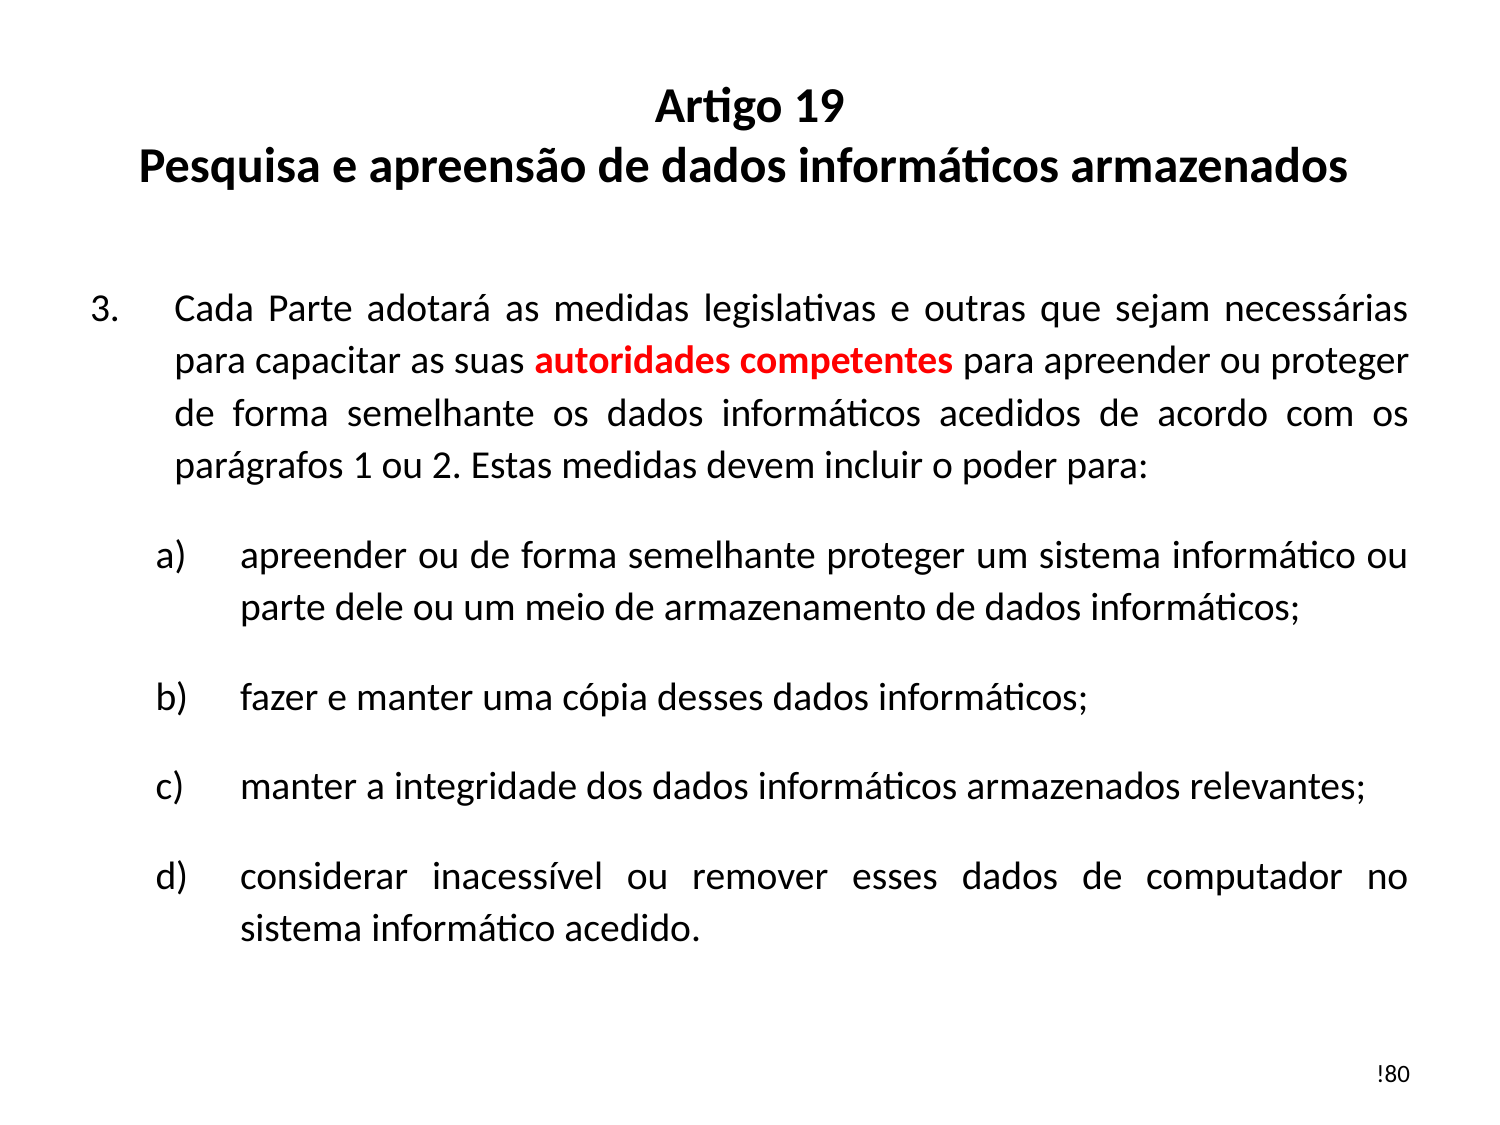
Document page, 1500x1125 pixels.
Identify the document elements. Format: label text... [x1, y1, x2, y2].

list Cada Parte adotará as medidas legislativas e outras que sejam necessárias para capacitar as suas autoridades competentes para apreender ou proteger de forma semelhante os dados informáticos acedidos de acordo com os parágrafos 1 ou 2. Estas medidas devem incluir o poder para: apreender ou de forma semelhante proteger um sistema informático ou parte dele ou um meio de armazenamento de dados informáticos; fazer e manter uma cópia desses dados informáticos; manter a integridade dos dados informáticos armazenados relevantes; considerar inacessível ou remover esses dados de computador no sistema informático acedido. [74, 269, 1426, 1088]
title Artigo 19 Pesquisa e apreensão de dados informáticos armazenados [74, 44, 1426, 220]
slide_number !80 [1074, 1042, 1425, 1103]
